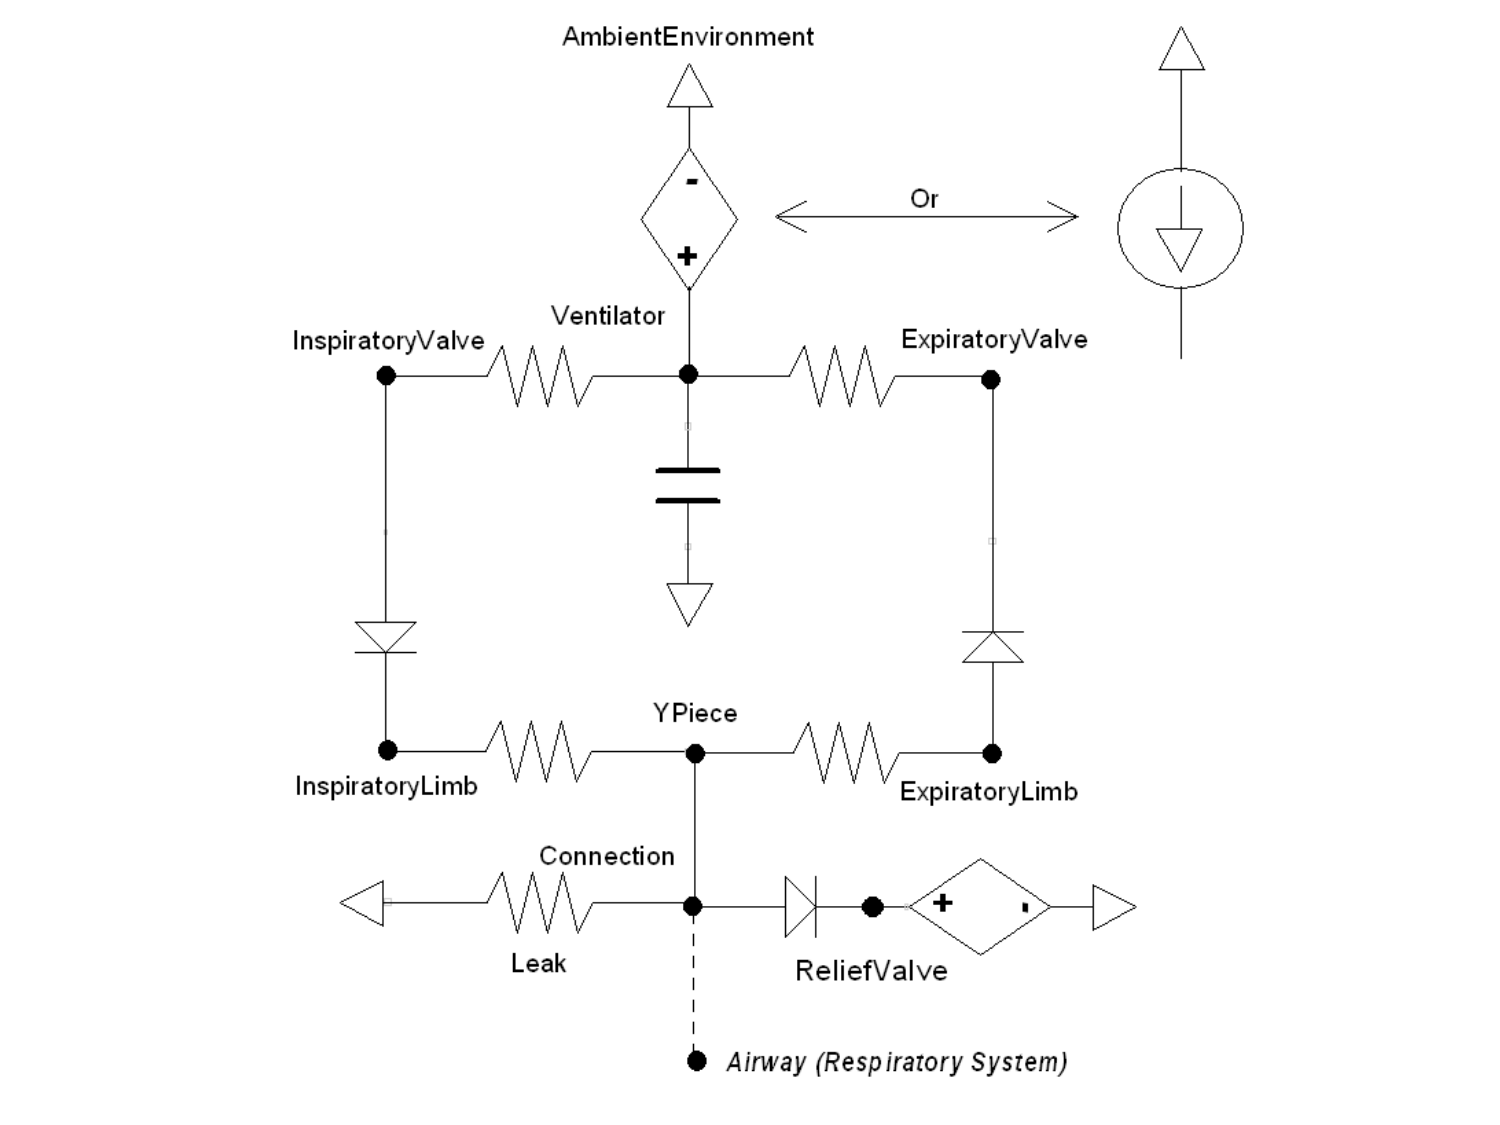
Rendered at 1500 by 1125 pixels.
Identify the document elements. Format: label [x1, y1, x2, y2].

picture [196, 0, 1304, 1125]
